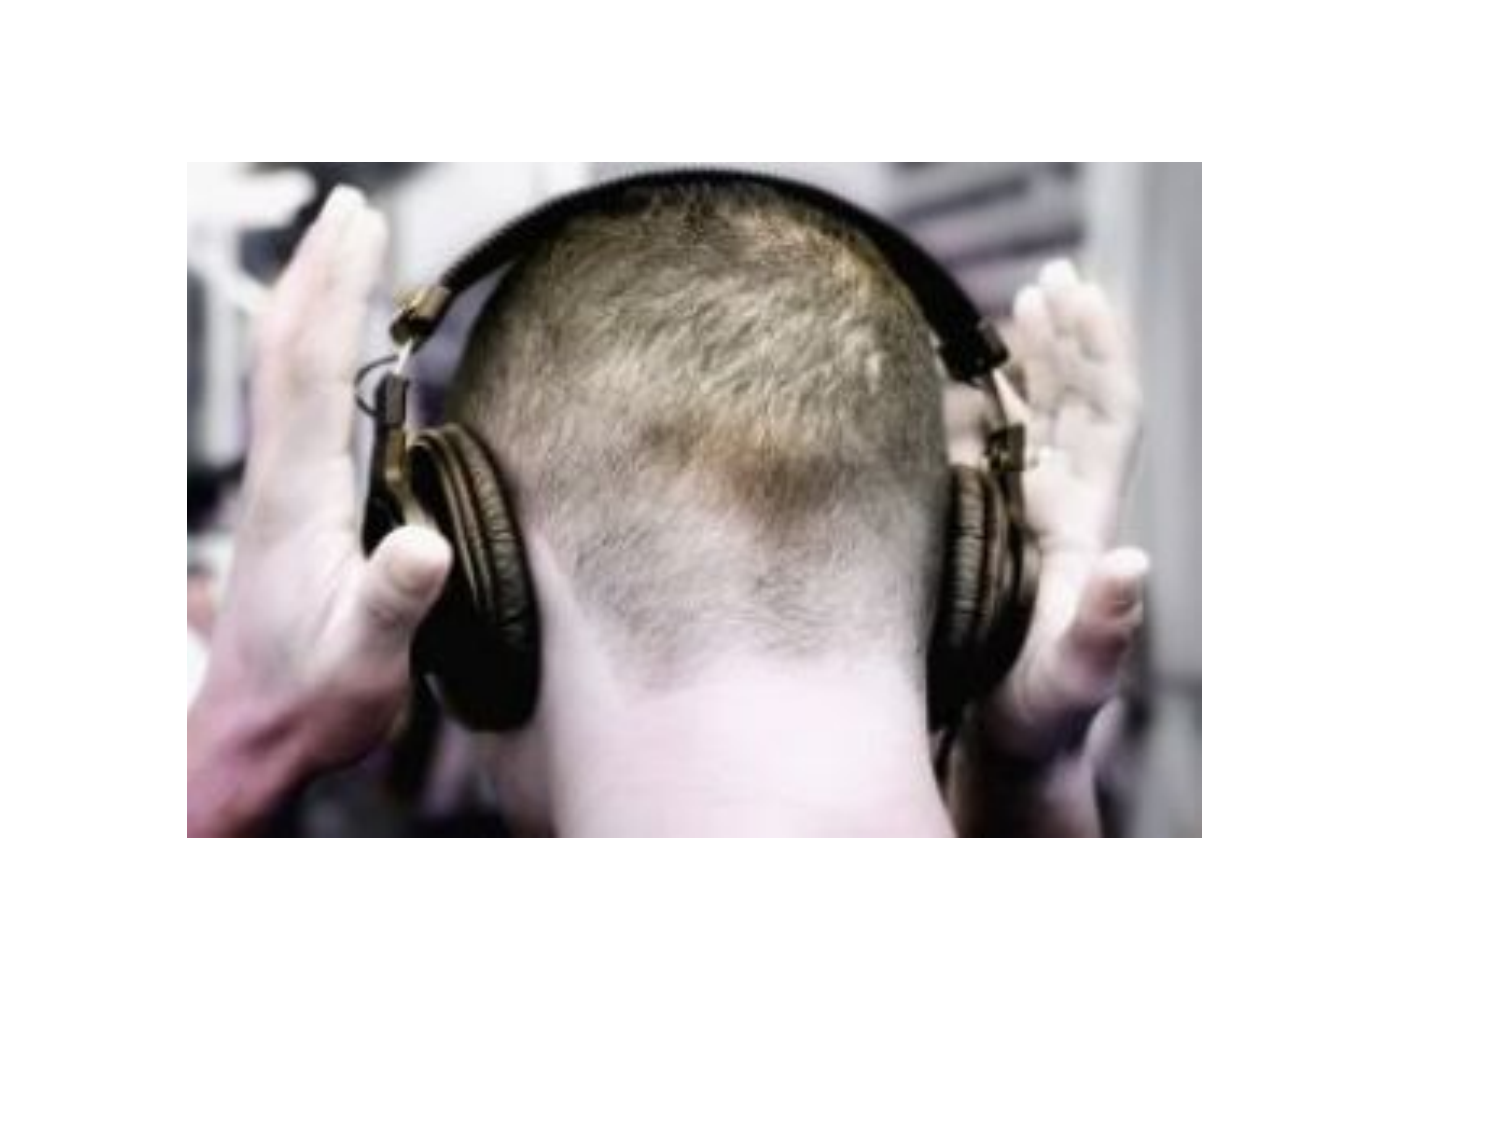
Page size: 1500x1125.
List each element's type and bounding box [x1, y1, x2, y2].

picture [187, 162, 1202, 838]
